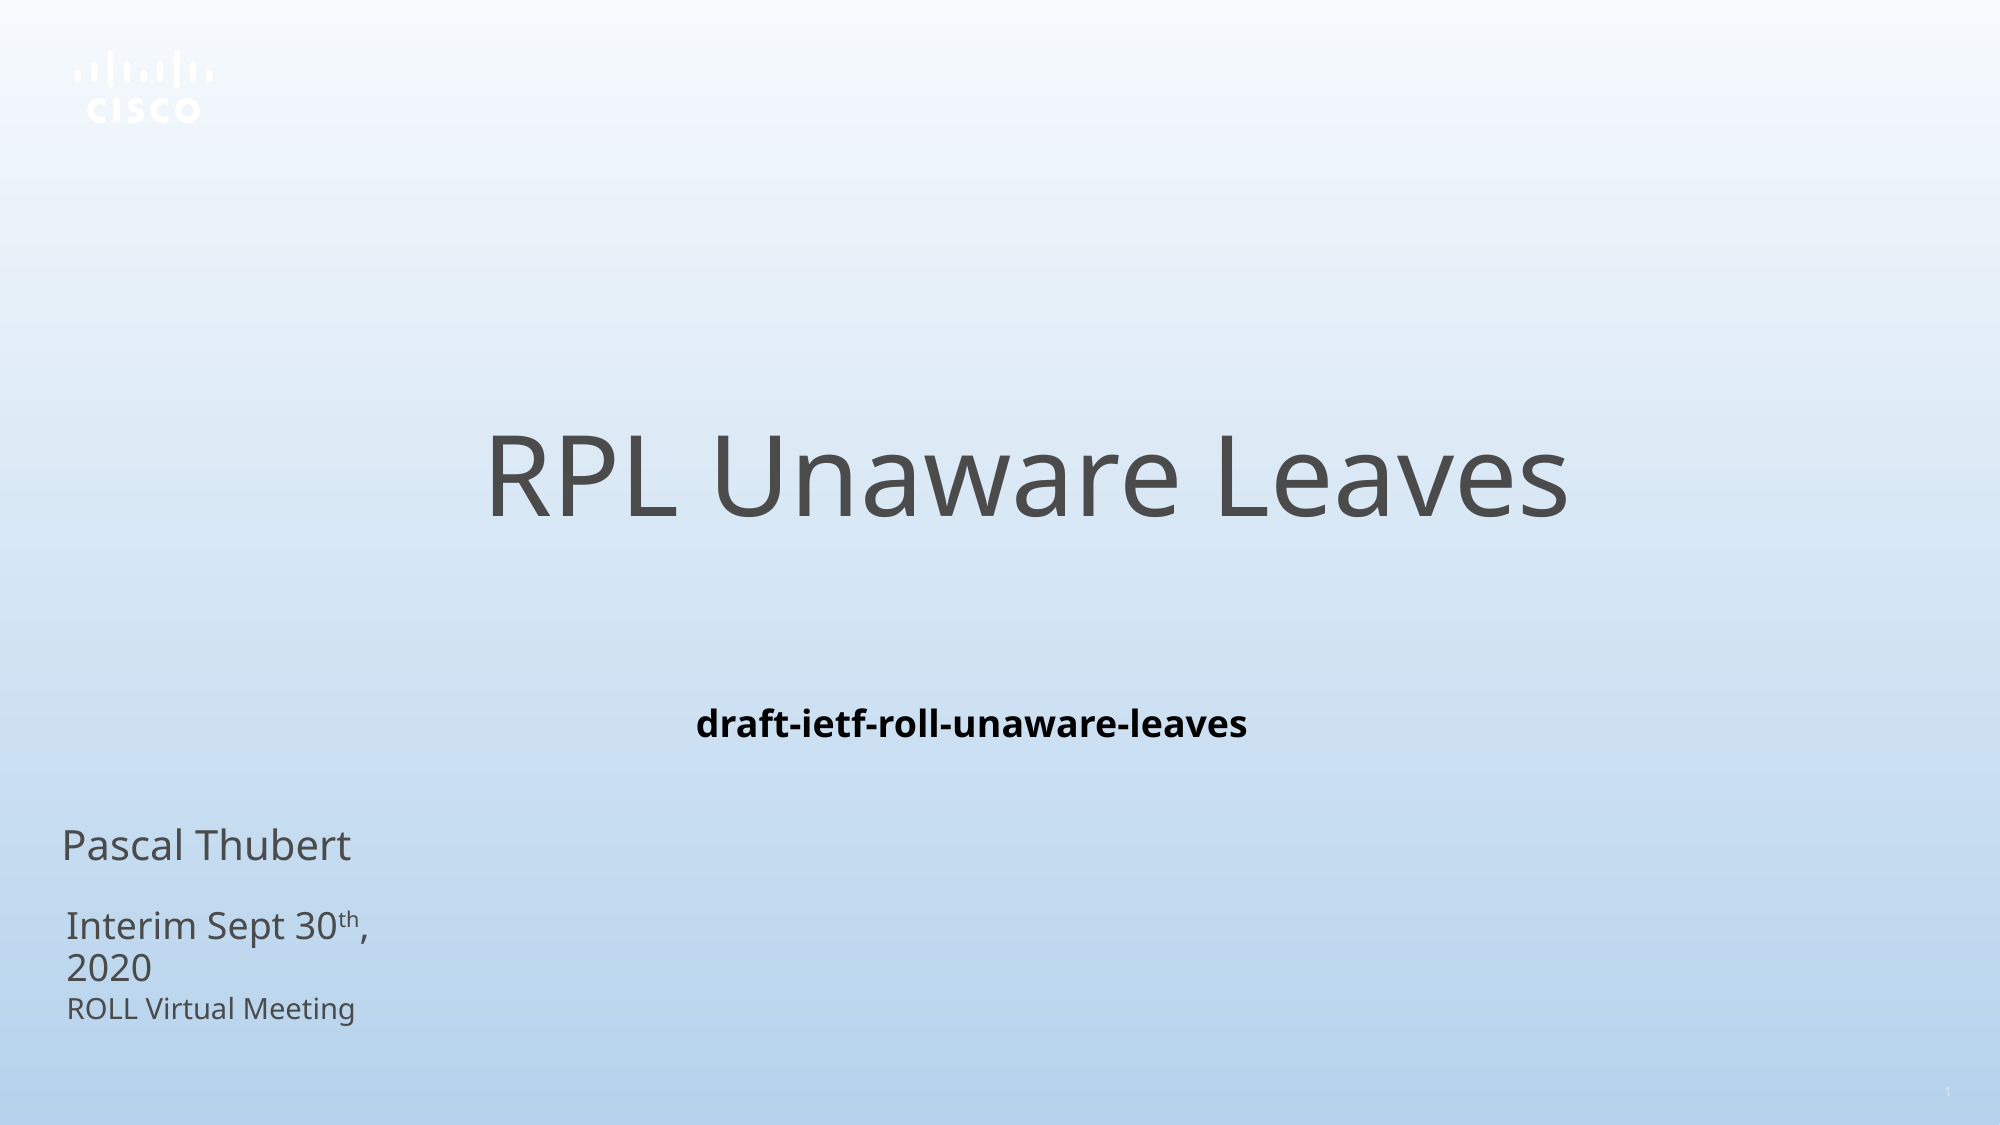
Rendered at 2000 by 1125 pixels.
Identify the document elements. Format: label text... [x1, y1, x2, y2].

text_box ROLL Virtual Meeting [51, 985, 1826, 1049]
list draft-ietf-roll-unaware-leaves [87, 461, 1858, 1115]
subtitle Pascal Thubert [46, 807, 87, 877]
title RPL Unaware Leaves [175, 264, 1880, 678]
text_box Interim Sept 30th, 2020 [51, 897, 451, 961]
